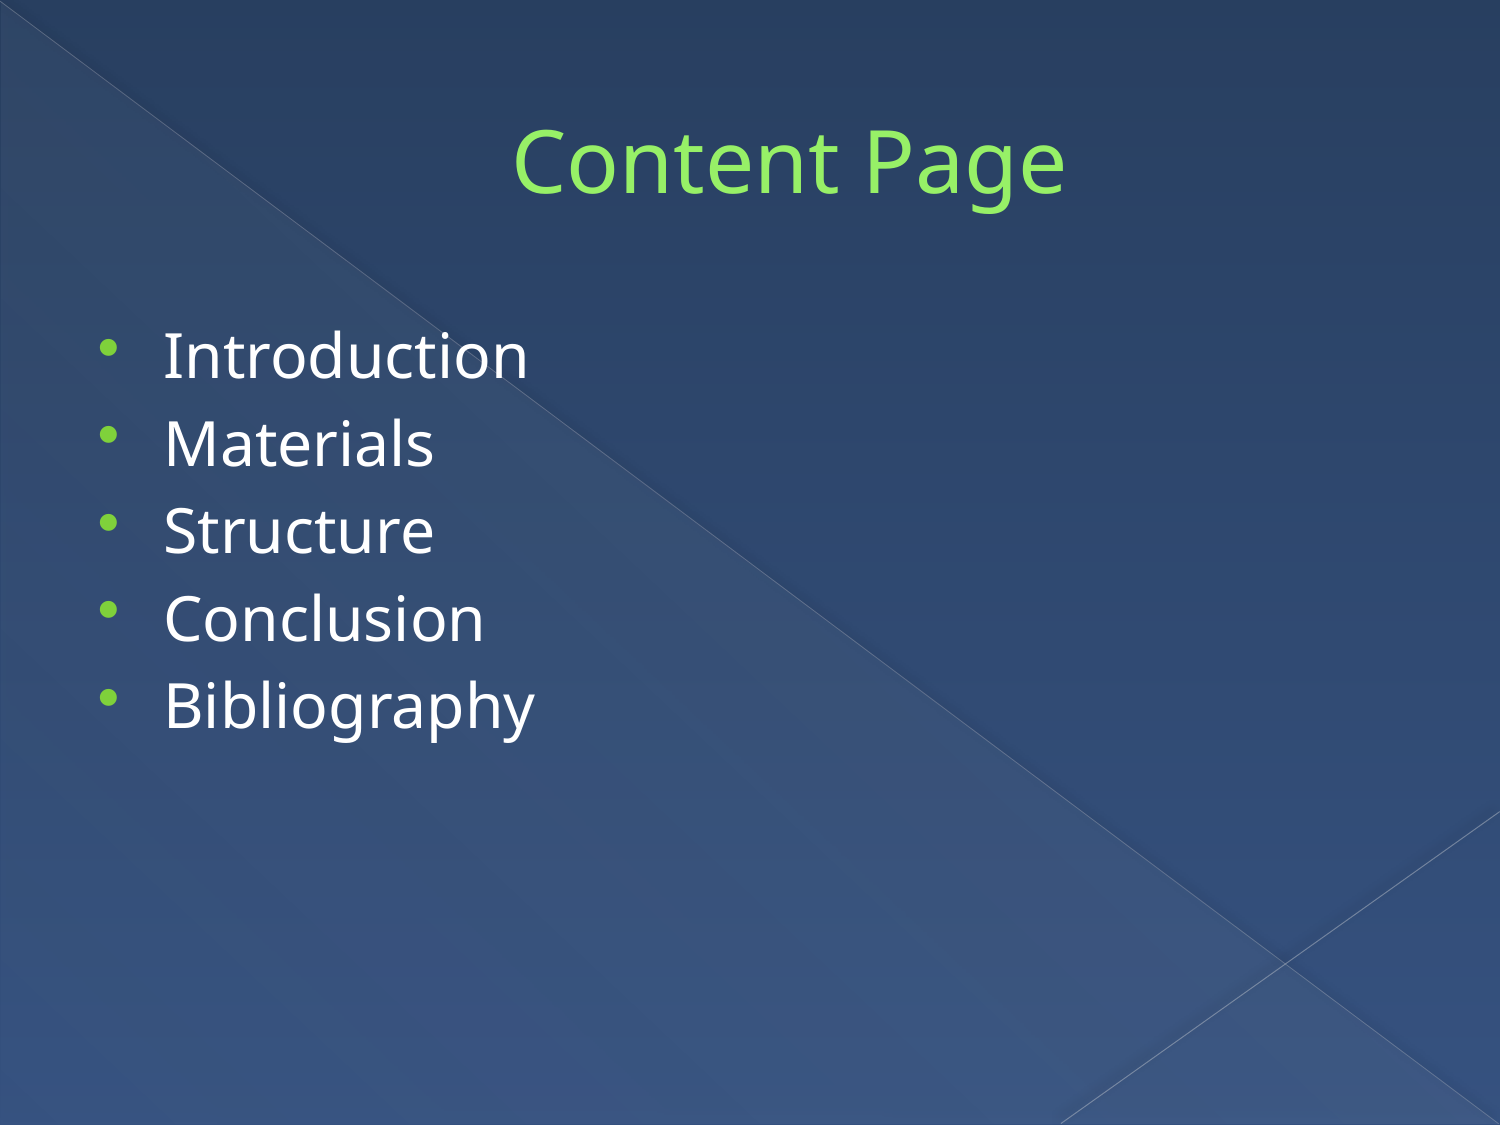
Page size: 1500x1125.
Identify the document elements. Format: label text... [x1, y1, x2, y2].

list Introduction Materials Structure Conclusion Bibliography [75, 308, 1425, 1059]
title Content Page [75, 43, 1425, 274]
